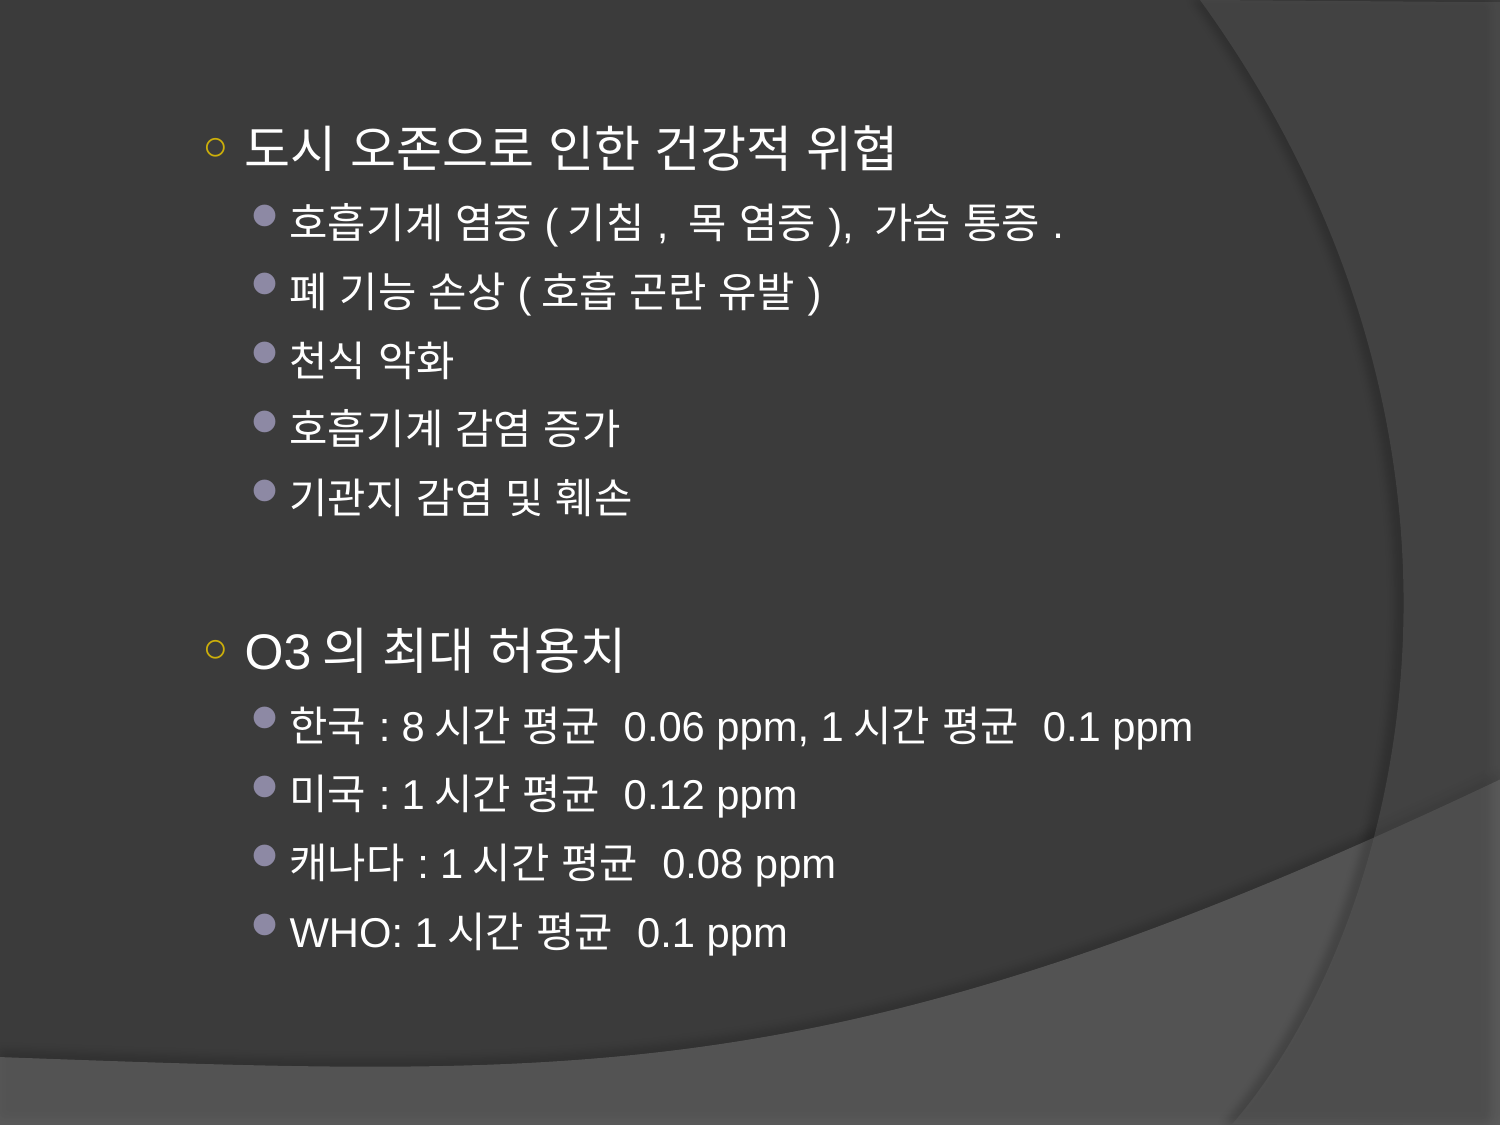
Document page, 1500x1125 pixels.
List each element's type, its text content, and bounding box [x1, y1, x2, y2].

list 도시 오존으로 인한 건강적 위협 호흡기계 염증(기침, 목 염증), 가슴 통증. 폐 기능 손상(호흡 곤란 유발) 천식 악화 호흡기계 감염 증가 기관지 감염 및 훼손 O3의 최대 허용치 한국: 8시간 평균 0.06 ppm, 1시간 평균 0.1 ppm 미국: 1시간 평균 0.12 ppm 캐나다: 1시간 평균 0.08 ppm WHO: 1시간 평균 0.1 ppm [64, 101, 1412, 1059]
